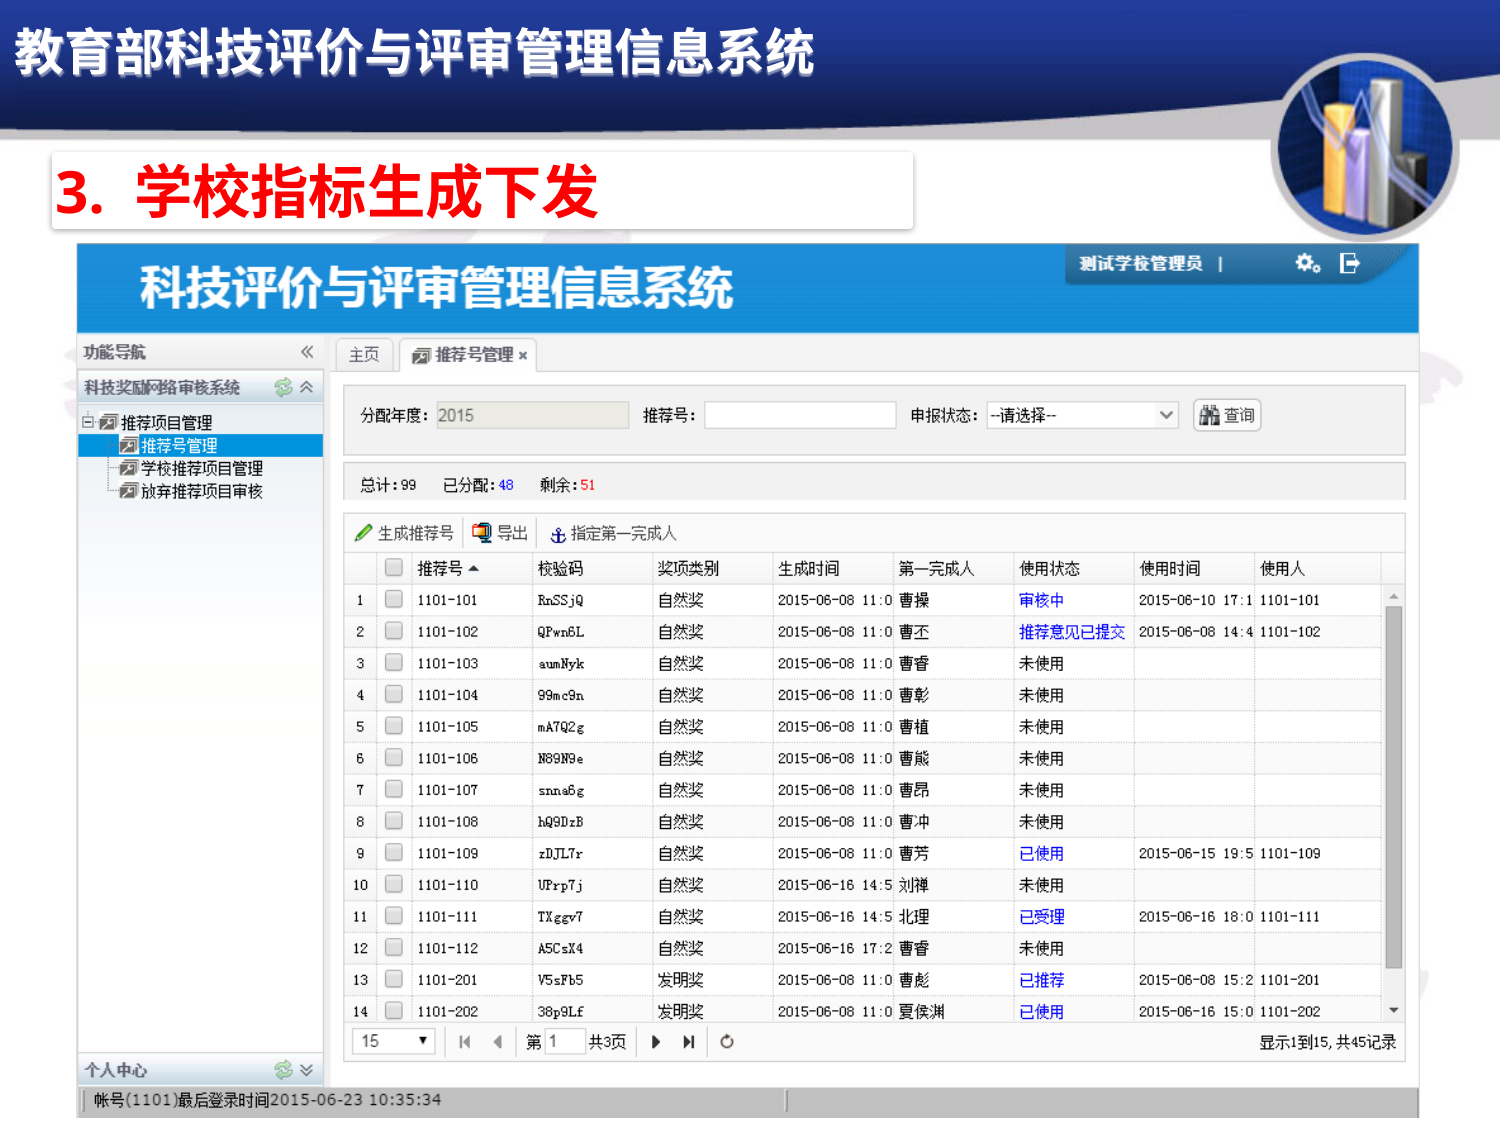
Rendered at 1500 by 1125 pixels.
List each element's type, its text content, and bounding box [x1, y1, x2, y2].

text_box 3. 学校指标生成下发 [52, 152, 913, 229]
picture [0, 0, 1500, 1125]
